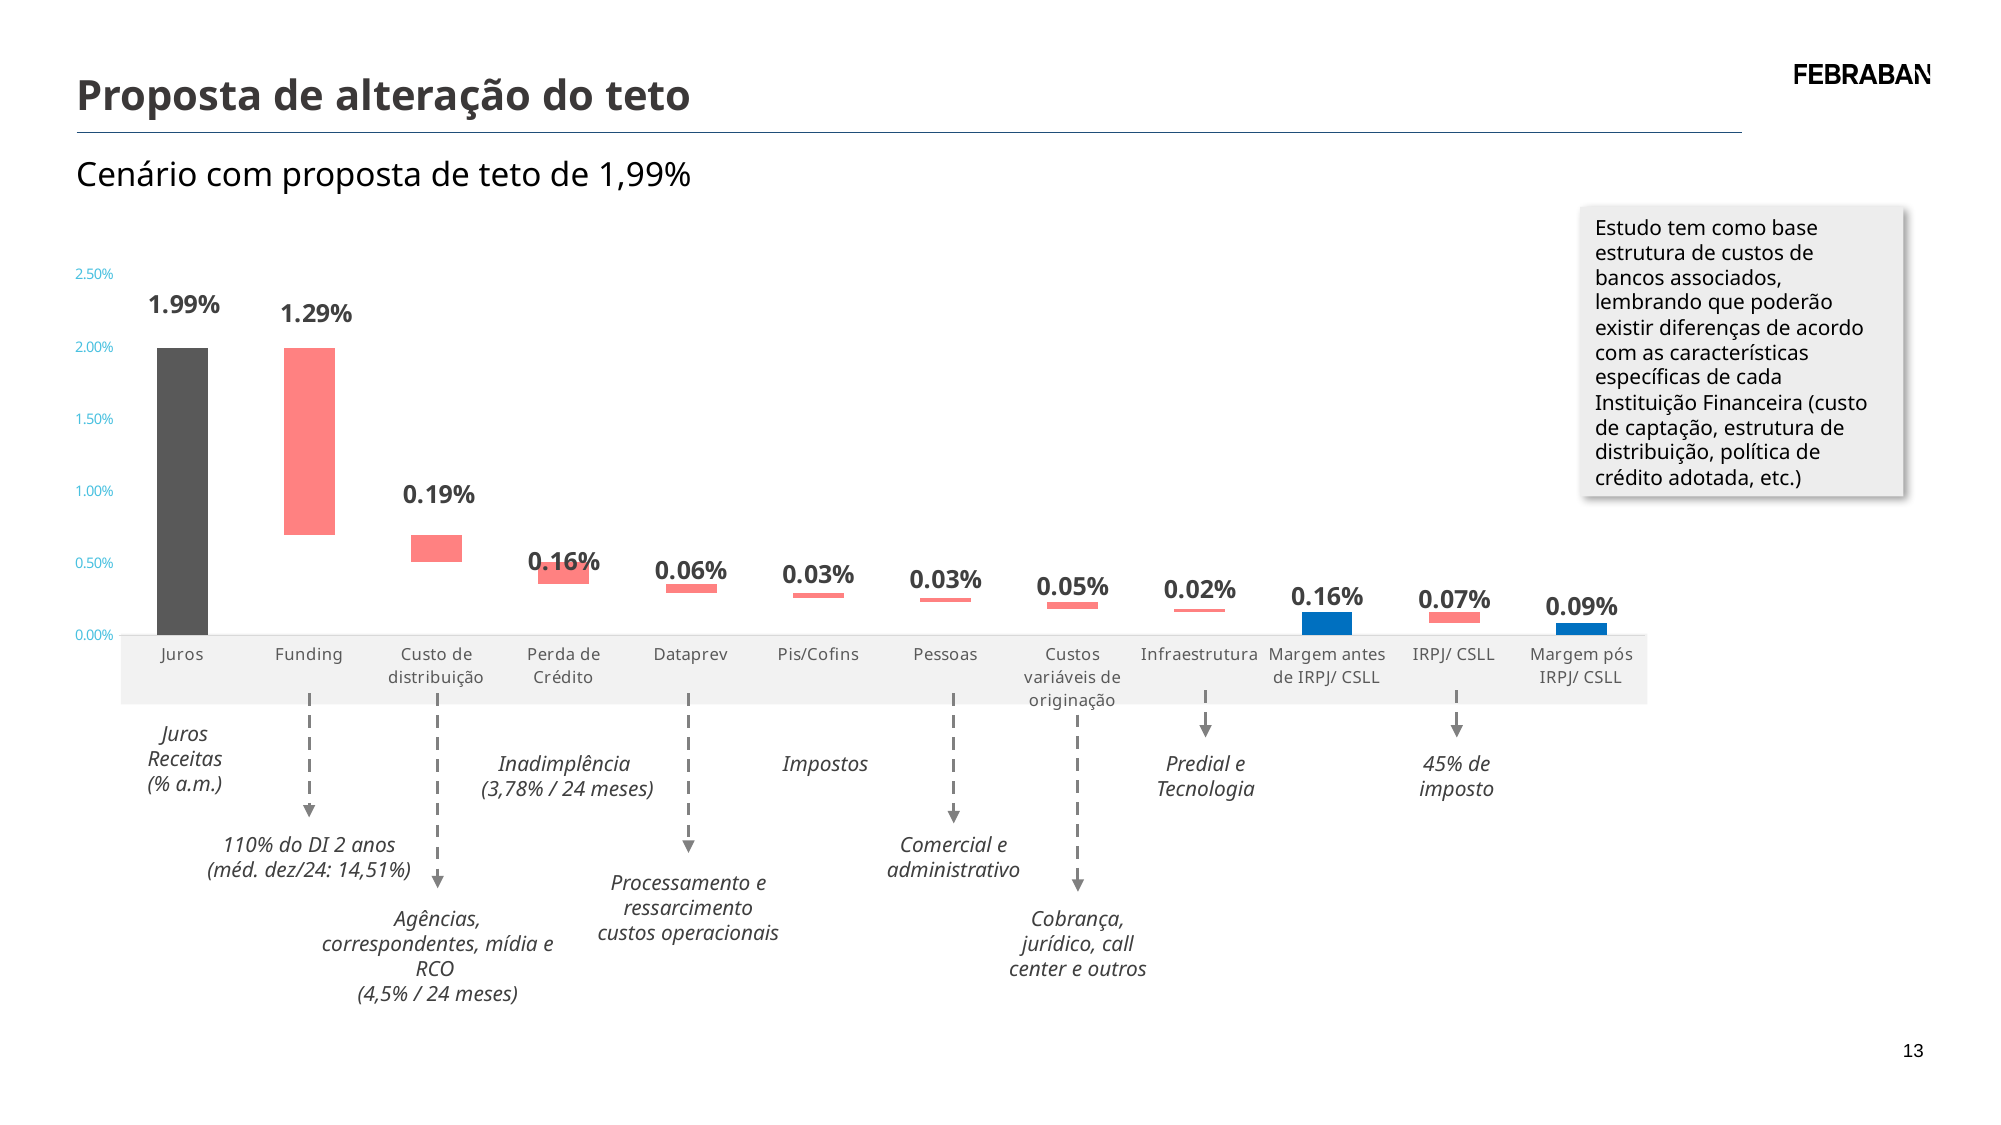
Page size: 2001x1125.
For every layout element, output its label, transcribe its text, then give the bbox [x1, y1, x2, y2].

text_box Cobrança, jurídico, call center e outros [978, 897, 1178, 988]
text_box Predial e Tecnologia [1129, 754, 1282, 808]
text_box 45% de imposto [1380, 754, 1533, 808]
text_box Impostos [697, 754, 953, 783]
text_box Juros Receitas (% a.m.) [102, 754, 268, 803]
text_box Inadimplência (3,78% / 24 meses) [439, 754, 688, 809]
text_box Cenário com proposta de teto de 1,99% [61, 145, 1839, 201]
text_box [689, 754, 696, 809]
chart [24, 204, 1679, 754]
text_box 110% do DI 2 anos (méd. dez/24: 14,51%) [177, 824, 441, 890]
slide_number 13 [1488, 1016, 1939, 1085]
text_box Processamento e ressarcimento custos operacionais [560, 861, 817, 952]
text_box Estudo tem como base estrutura de custos de bancos associados, lembrando que poderão existir diferenças de acordo com as características específicas de cada Instituição Financeira (custo de captação, estrutura de distribuição, política de crédito adotada, etc.) [1679, 206, 1904, 497]
text_box Comercial e administrativo [851, 824, 1056, 890]
text_box Proposta de alteração do teto [61, 61, 1725, 126]
text_box Agências, correspondentes, mídia e RCO (4,5% / 24 meses) [299, 897, 577, 1013]
picture [1794, 64, 1931, 84]
